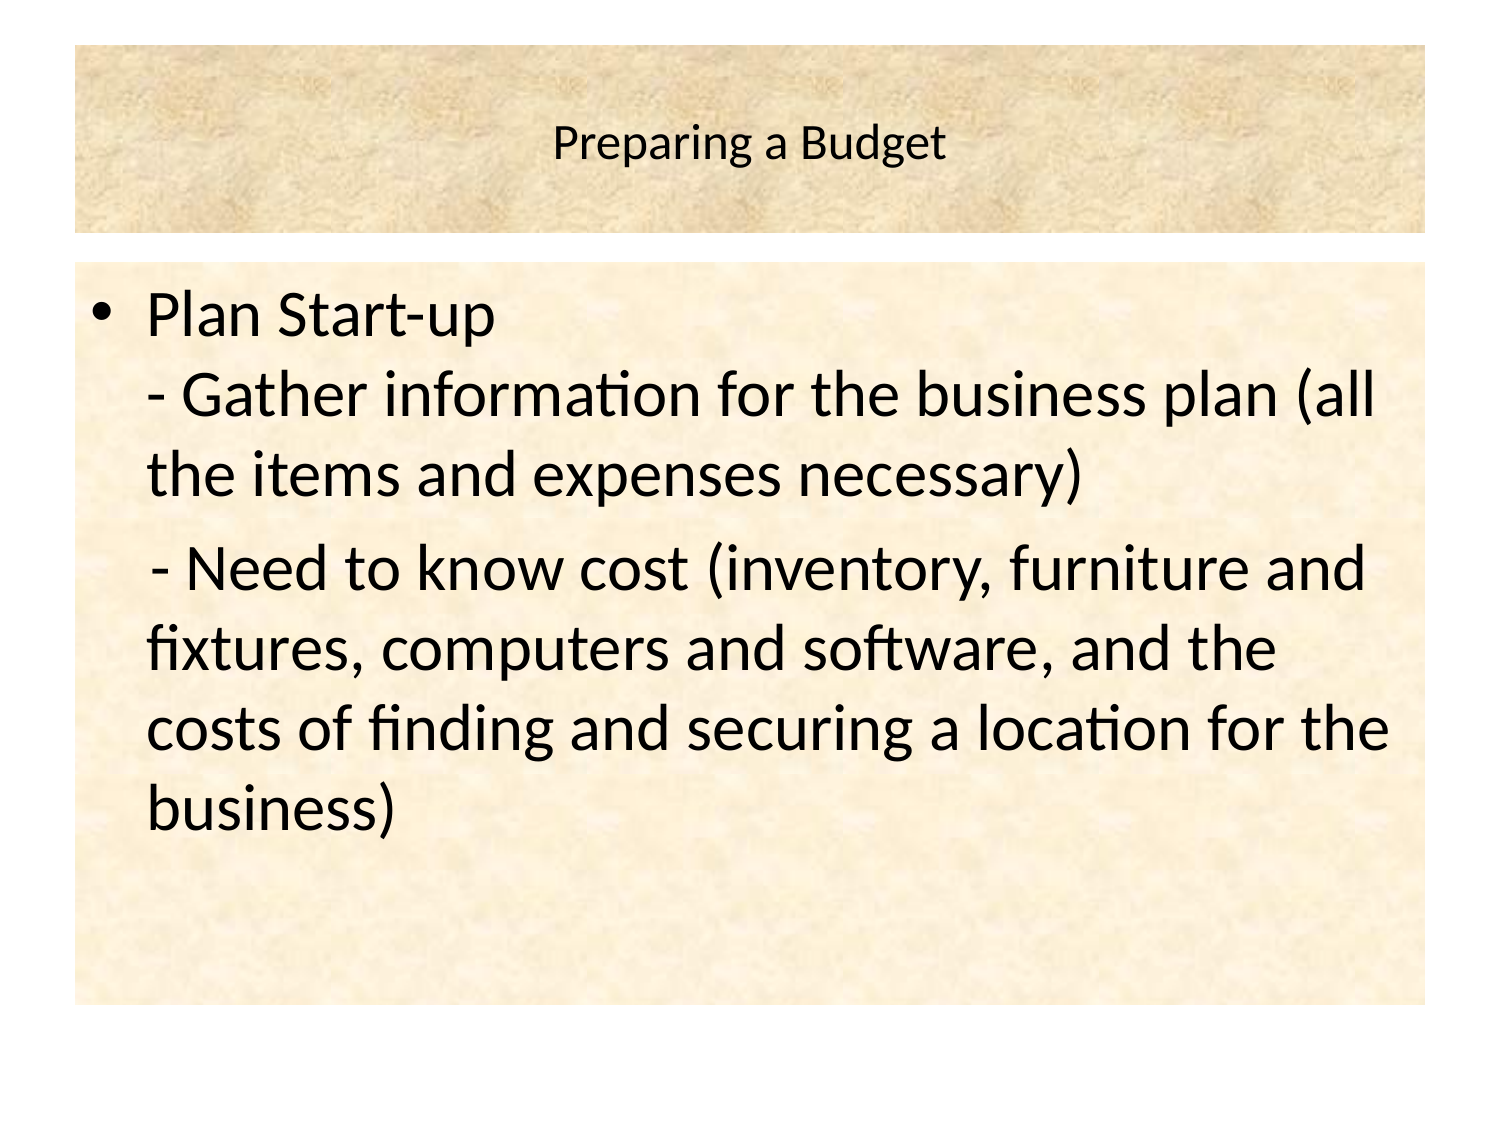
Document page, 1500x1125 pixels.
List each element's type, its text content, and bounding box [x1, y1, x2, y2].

list Plan Start-up - Gather information for the business plan (all the items and expenses necessary) - Need to know cost (inventory, furniture and fixtures, computers and software, and the costs of finding and securing a location for the business) [75, 262, 1425, 1005]
title Preparing a Budget [75, 45, 1425, 233]
